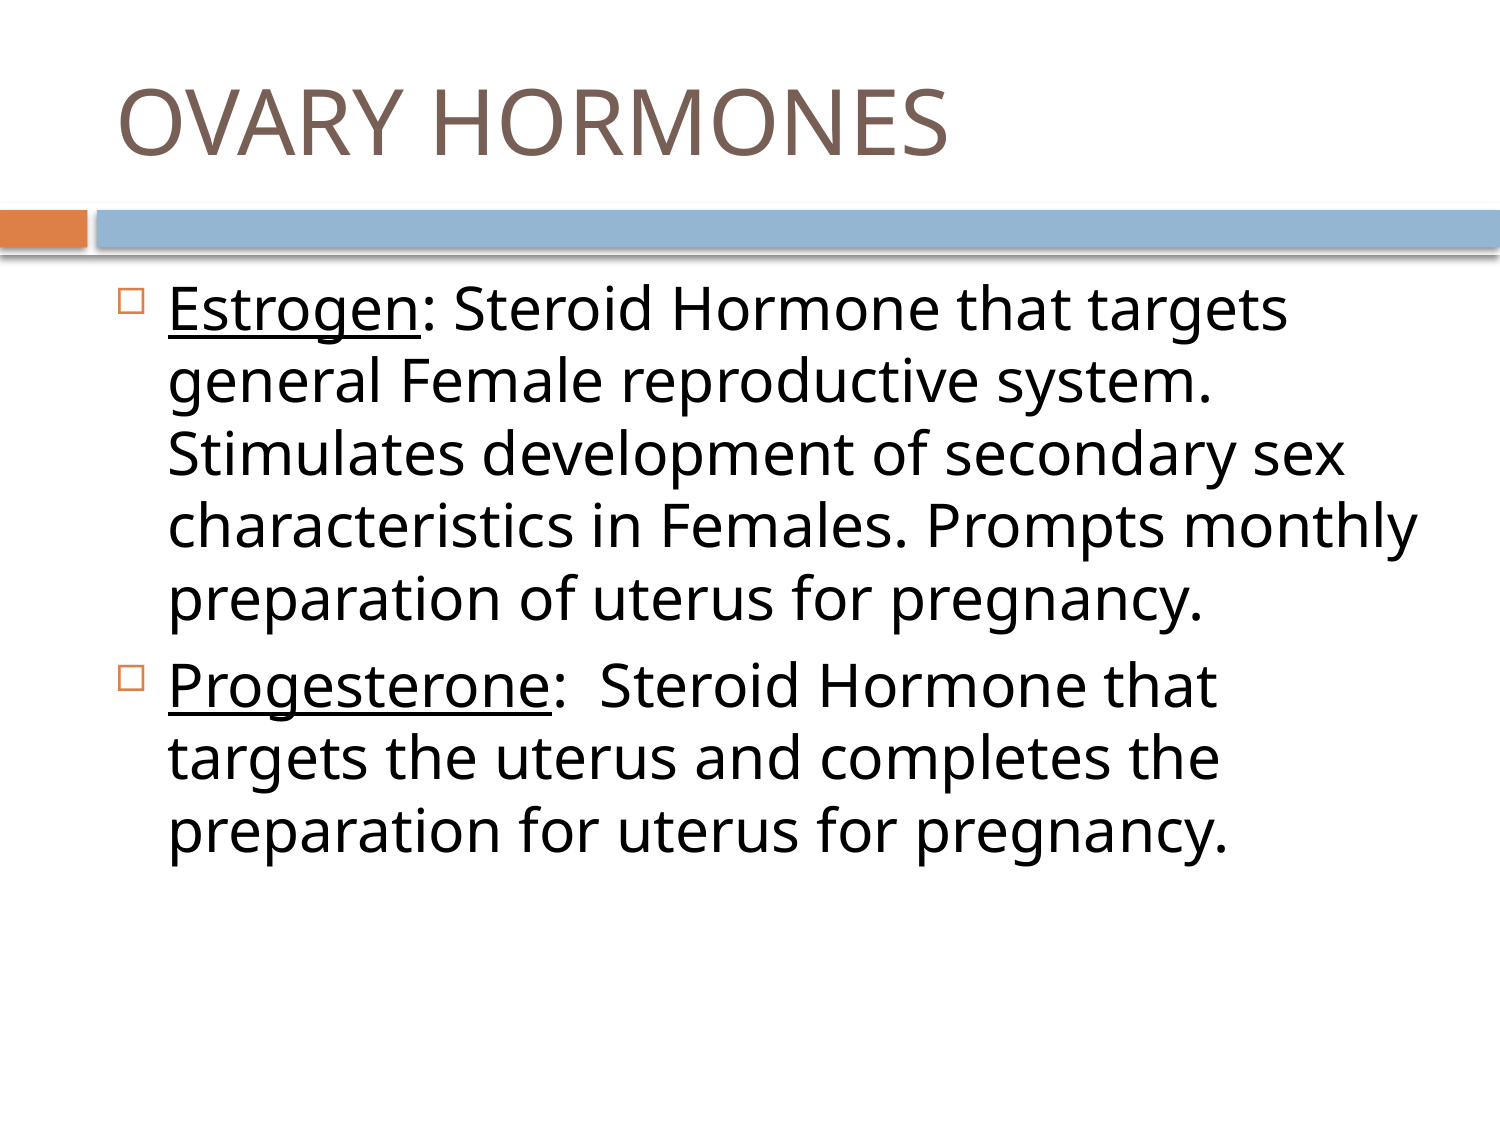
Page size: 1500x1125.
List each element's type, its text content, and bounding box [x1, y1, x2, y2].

list Estrogen: Steroid Hormone that targets general Female reproductive system. Stimulates development of secondary sex characteristics in Females. Prompts monthly preparation of uterus for pregnancy. Progesterone: Steroid Hormone that targets the uterus and completes the preparation for uterus for pregnancy. [100, 262, 1438, 1000]
title OVARY HORMONES [100, 37, 1438, 200]
